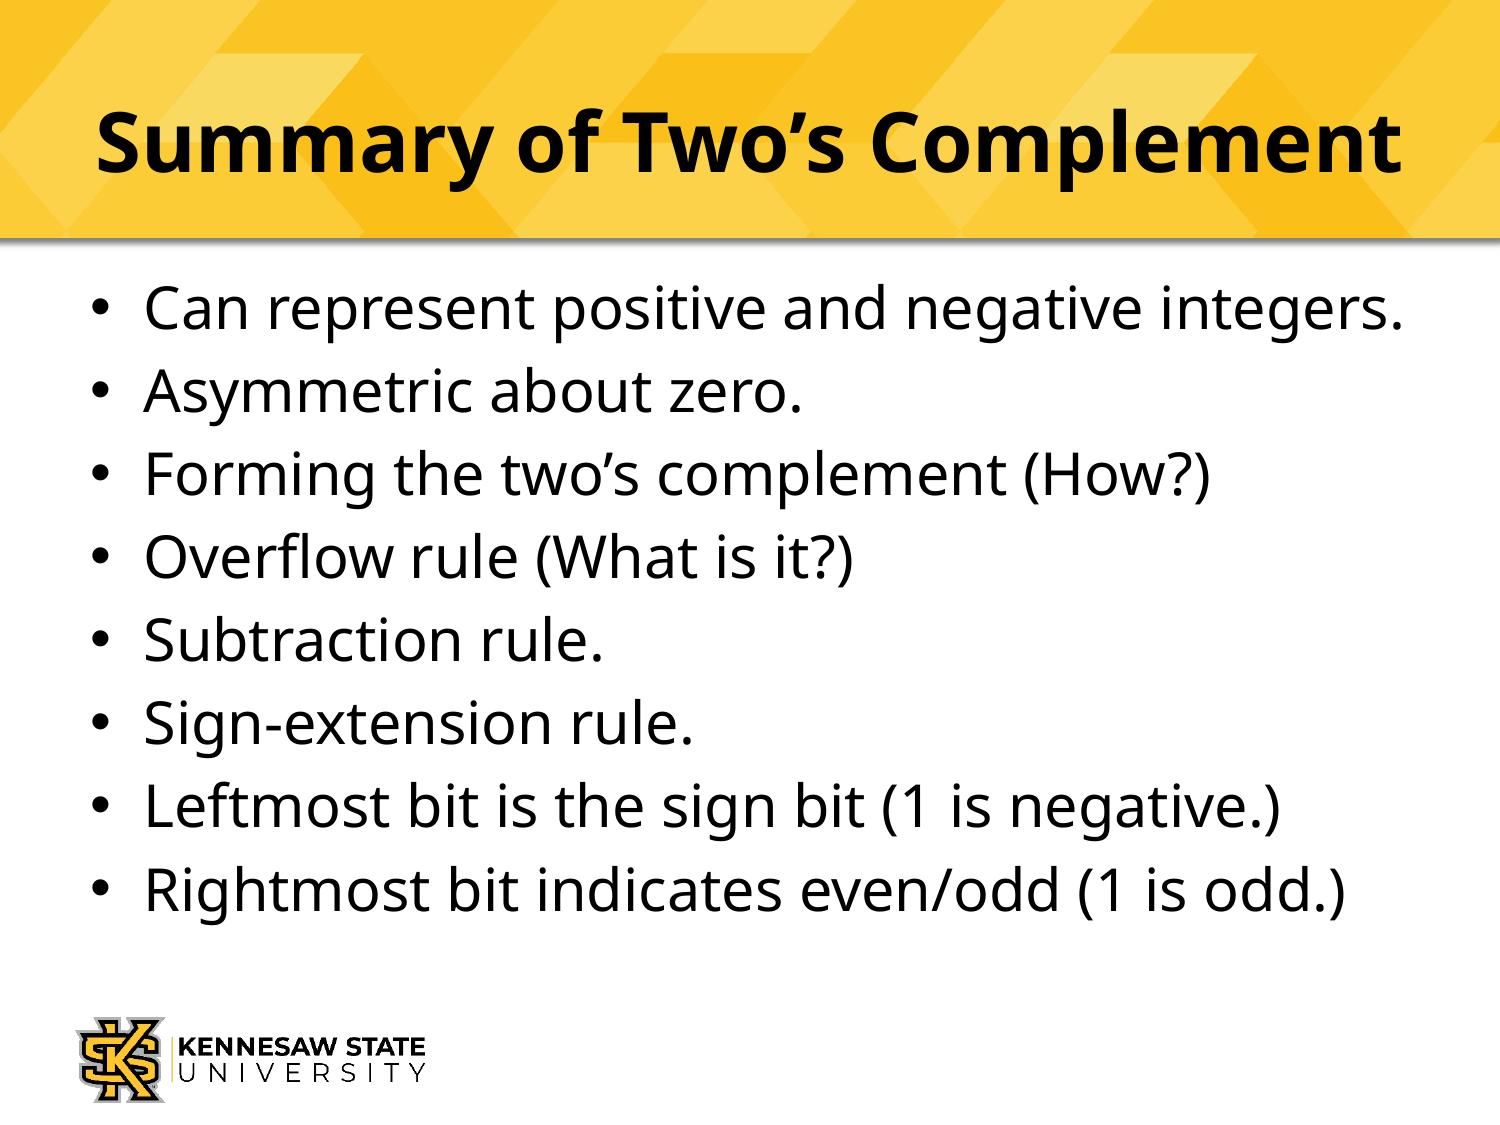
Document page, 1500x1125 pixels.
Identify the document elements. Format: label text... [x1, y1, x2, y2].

list Can represent positive and negative integers. Asymmetric about zero. Forming the two’s complement (How?) Overflow rule (What is it?) Subtraction rule. Sign-extension rule. Leftmost bit is the sign bit (1 is negative.) Rightmost bit indicates even/odd (1 is odd.) [75, 262, 1425, 1005]
picture [75, 1017, 425, 1103]
title Summary of Two’s Complement [75, 45, 1425, 233]
picture [0, 0, 1500, 251]
